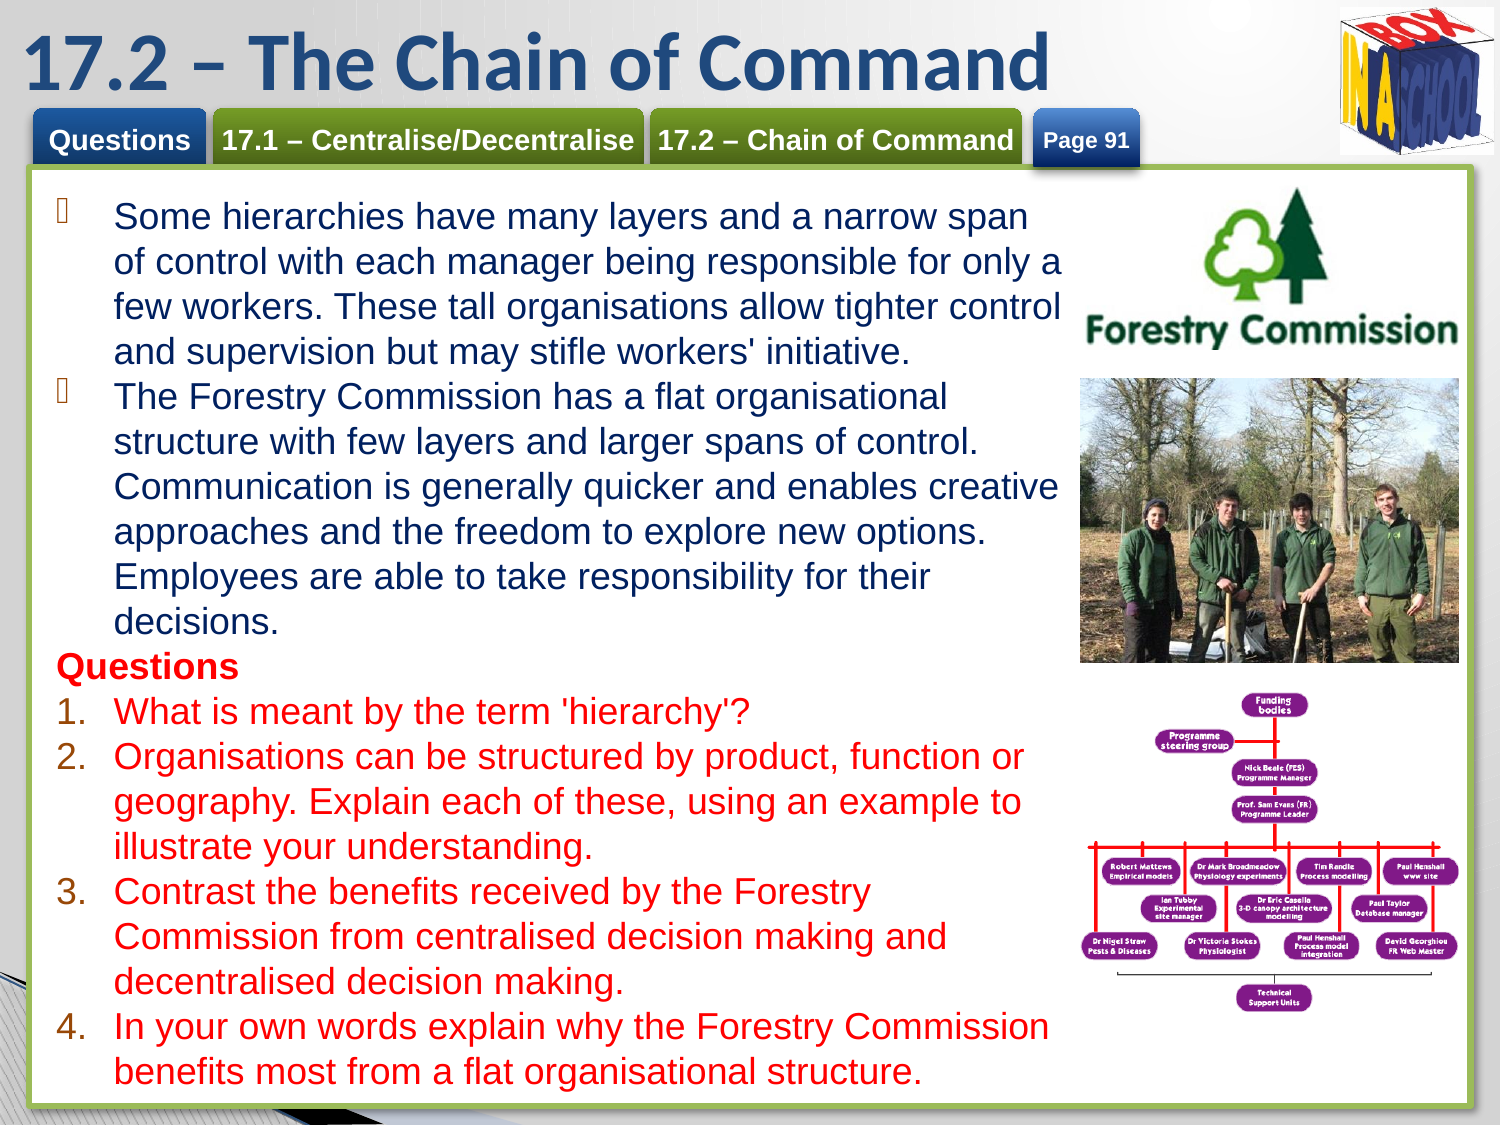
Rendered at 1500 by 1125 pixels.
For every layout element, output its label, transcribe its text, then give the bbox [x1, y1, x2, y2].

text_box Page 91 [1033, 108, 1140, 168]
picture [1079, 692, 1459, 1012]
picture [1340, 7, 1495, 155]
text_box Some hierarchies have many layers and a narrow span of control with each manager being responsible for only a few workers. These tall organisations allow tighter control and supervision but may stifle workers' initiative. The Forestry Commission has a flat organisational structure with few layers and larger spans of control. Communication is generally quicker and enables creative approaches and the freedom to explore new options. Employees are able to take responsibility for their decisions. Questions What is meant by the term 'hierarchy'? Organisations can be structured by product, function or geography. Explain each of these, using an example to illustrate your understanding. Contrast the benefits received by the Forestry Commission from centralised decision making and decentralised decision making. In your own words explain why the Forestry Commission benefits most from a flat organisational structure. [41, 184, 1081, 1100]
picture [1079, 378, 1459, 663]
title 17.2 – The Chain of Command [5, 11, 1270, 102]
picture [281, 1114, 303, 1125]
picture [1079, 185, 1459, 351]
